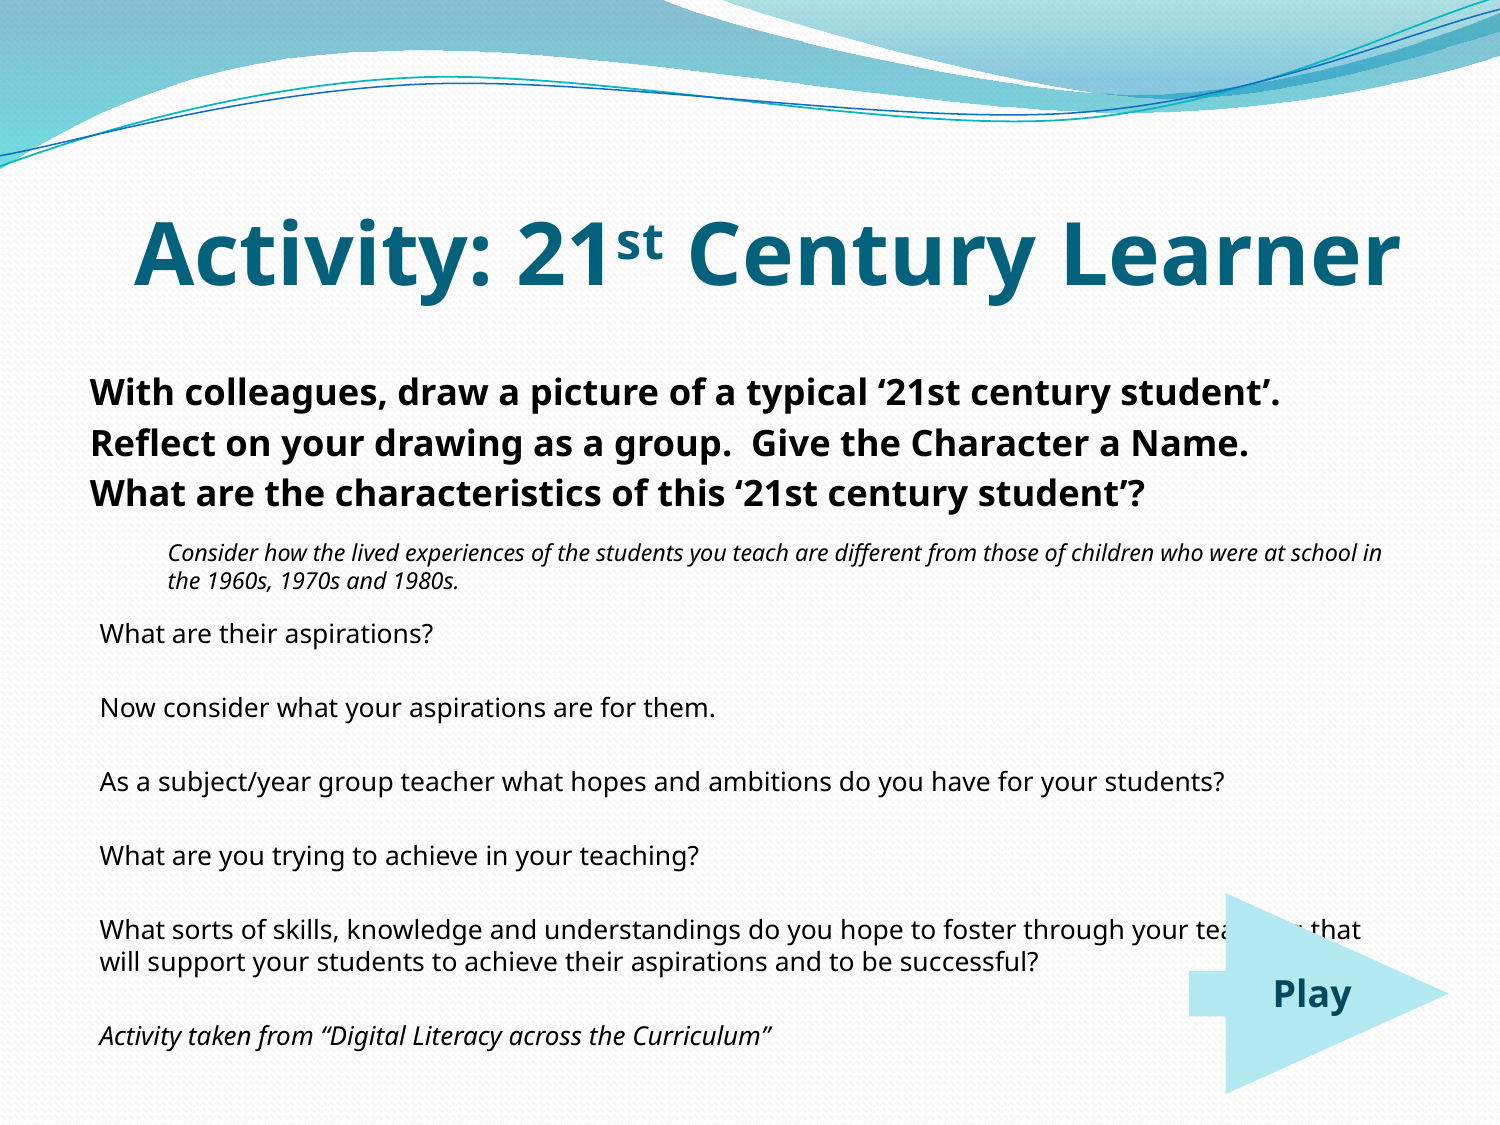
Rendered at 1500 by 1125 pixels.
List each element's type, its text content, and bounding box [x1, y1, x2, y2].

text_box [1186, 891, 1451, 1096]
text_box Play [1257, 962, 1376, 1023]
list With colleagues, draw a picture of a typical ‘21st century student’. Reflect on your drawing as a group. Give the Character a Name. What are the characteristics of this ‘21st century student’? Consider how the lived experiences of the students you teach are different from those of children who were at school in the 1960s, 1970s and 1980s. What are their aspirations? Now consider what your aspirations are for them. As a subject/year group teacher what hopes and ambitions do you have for your students? What are you trying to achieve in your teaching? What sorts of skills, knowledge and understandings do you hope to foster through your teaching that will support your students to achieve their aspirations and to be successful? Activity taken from “Digital Literacy across the Curriculum” [75, 361, 1425, 1082]
title Activity: 21st Century Learner [75, 115, 1425, 303]
